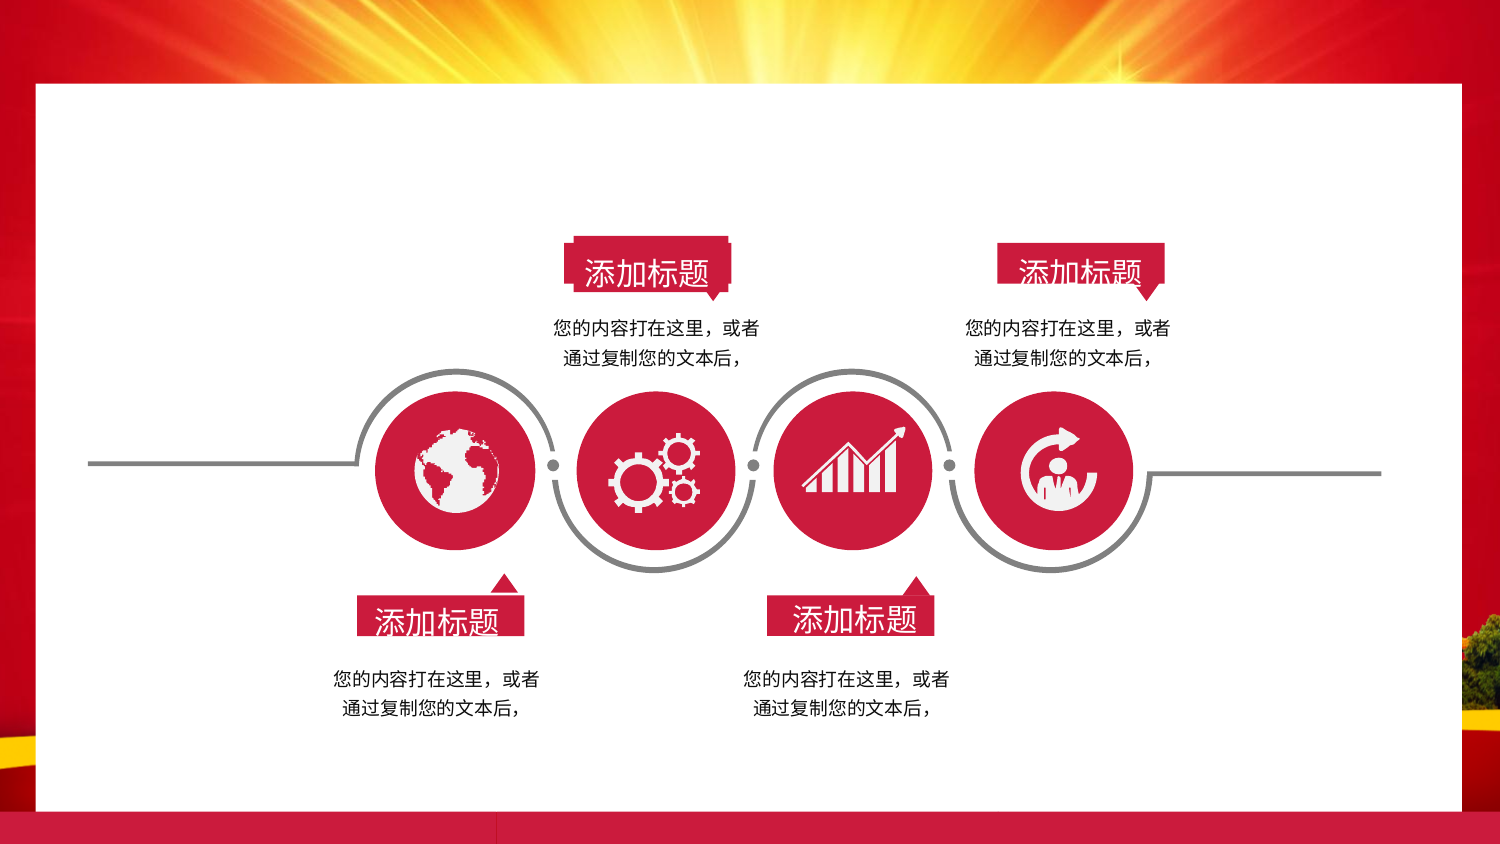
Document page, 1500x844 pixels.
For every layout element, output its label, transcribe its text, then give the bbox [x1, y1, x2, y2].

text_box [87, 368, 1382, 574]
text_box 您的内容打在这里，或者通过复制您的文本后， [949, 304, 1187, 368]
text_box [974, 391, 1134, 551]
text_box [773, 391, 933, 551]
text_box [357, 573, 525, 642]
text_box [997, 235, 1165, 302]
text_box [997, 811, 1500, 844]
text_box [767, 576, 936, 639]
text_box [564, 235, 732, 302]
picture [0, 0, 1500, 811]
text_box 您的内容打在这里，或者通过复制您的文本后， [538, 304, 776, 368]
text_box 您的内容打在这里，或者通过复制您的文本后， [318, 655, 556, 726]
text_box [576, 391, 736, 551]
text_box [496, 811, 997, 844]
text_box 您的内容打在这里，或者通过复制您的文本后， [728, 655, 966, 726]
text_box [375, 391, 536, 551]
text_box [0, 811, 496, 844]
